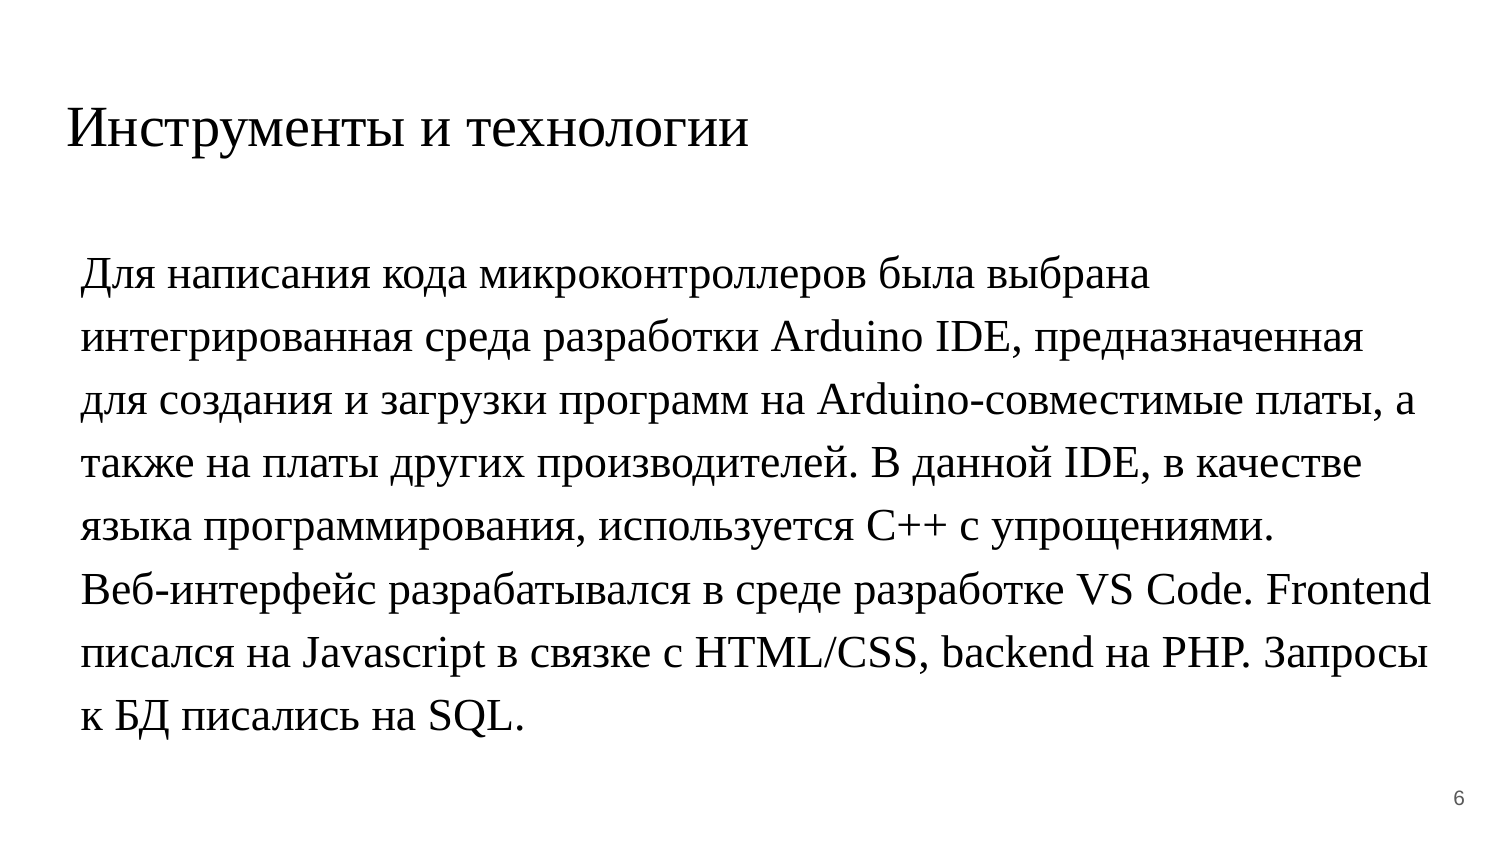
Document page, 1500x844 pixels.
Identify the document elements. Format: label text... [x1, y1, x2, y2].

list Для написания кода микроконтроллеров была выбрана интегрированная среда разработки Arduino IDE, предназначенная для создания и загрузки программ на Arduino-совместимые платы, а также на платы других производителей. В данной IDE, в качестве языка программирования, используется C++ с упрощениями. Веб-интерфейс разрабатывался в среде разработке VS Code. Frontend писался на Javascript в связке с HTML/CSS, backend на PHP. Запросы к БД писались на SQL. [51, 219, 1449, 780]
title Инструменты и технологии [51, 72, 1449, 167]
slide_number ‹#› [1389, 764, 1480, 830]
